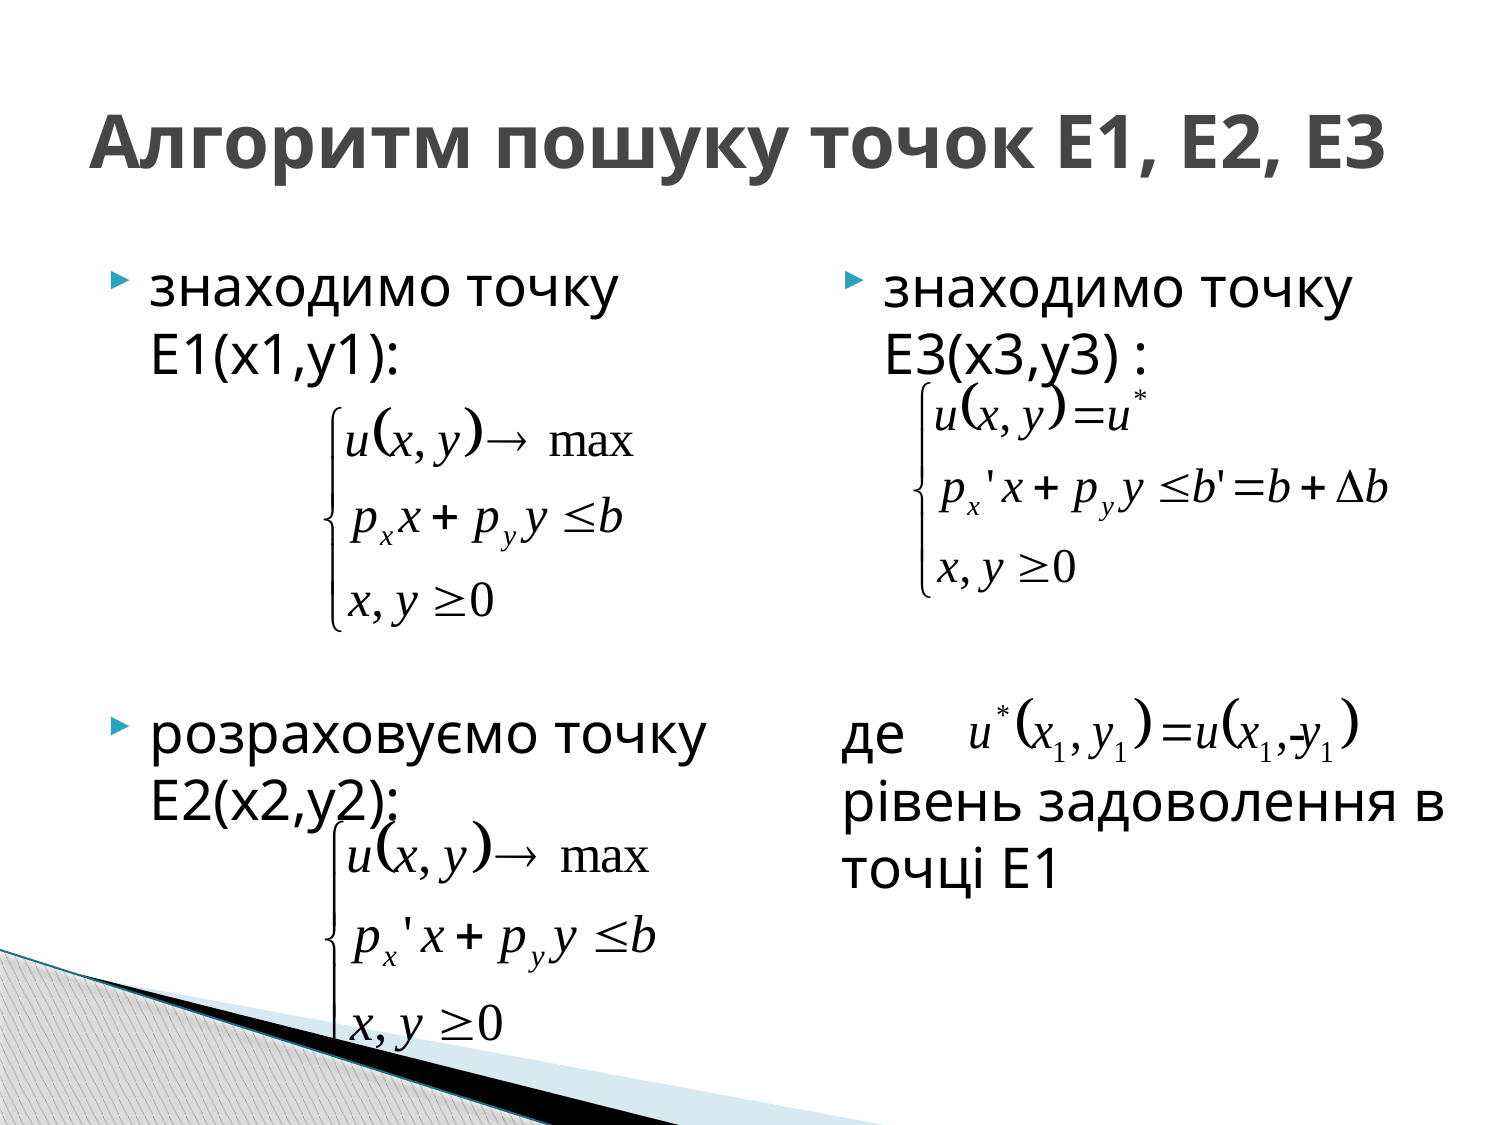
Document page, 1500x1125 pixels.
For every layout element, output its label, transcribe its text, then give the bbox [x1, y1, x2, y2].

list знаходимо точку Е1(х1,у1): розраховуємо точку Е2(х2,у2): [75, 243, 809, 986]
title Алгоритм пошуку точок Е1, Е2, Е3 [75, 45, 1425, 233]
list знаходимо точку Е3(х3,у3) : де - рівень задоволення в точці Е1 [809, 243, 1472, 986]
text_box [312, 396, 645, 644]
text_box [312, 810, 665, 1069]
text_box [962, 692, 1362, 771]
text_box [903, 373, 1397, 609]
